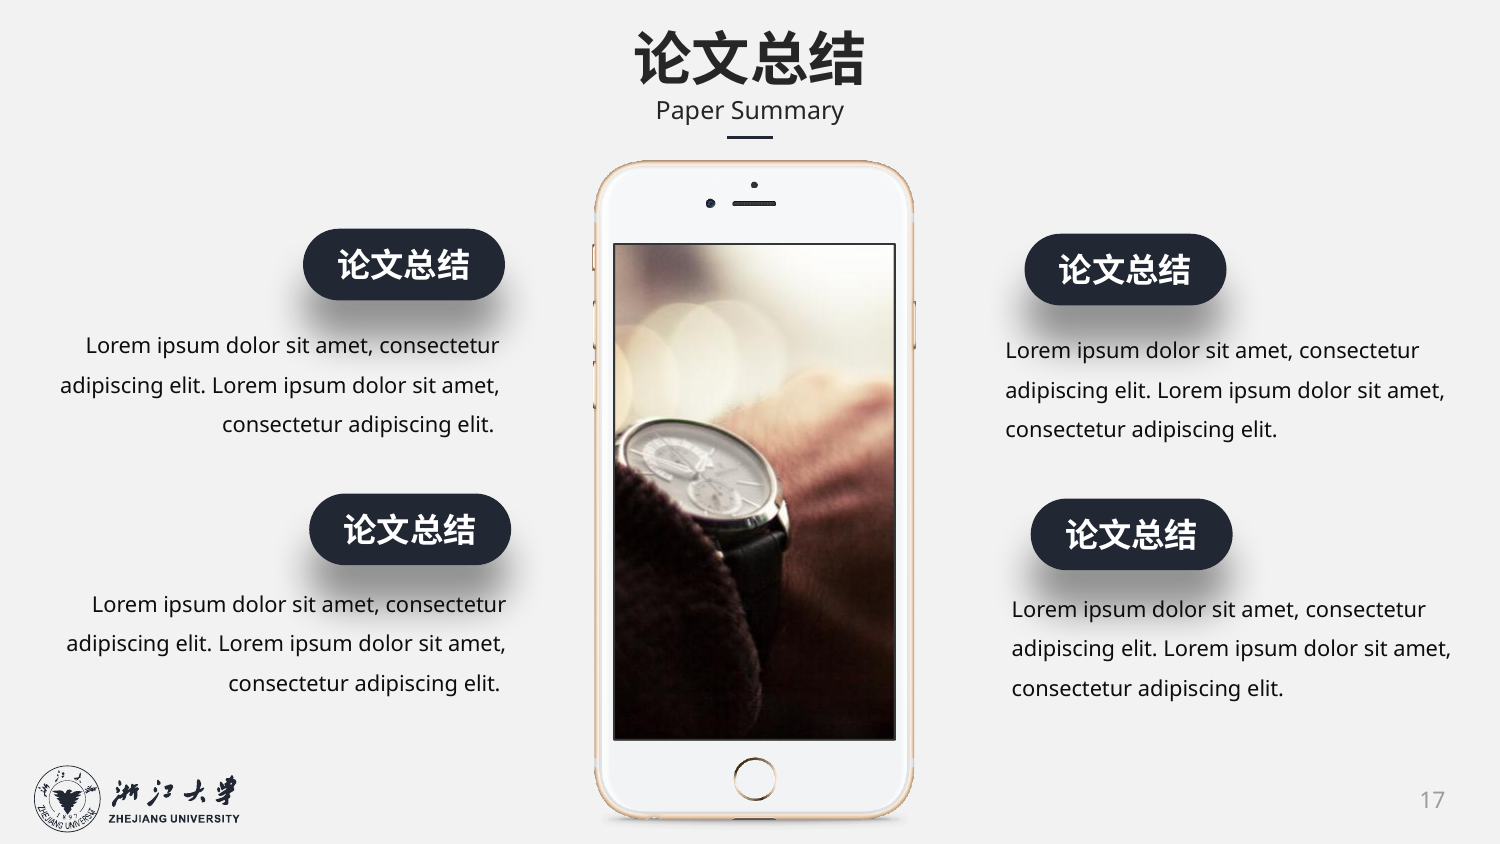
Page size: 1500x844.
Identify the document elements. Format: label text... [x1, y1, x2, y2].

text_box 论文总结 [308, 492, 513, 567]
text_box Lorem ipsum dolor sit amet, consectetur adipiscing elit. Lorem ipsum dolor sit amet, consectetur adipiscing elit. [29, 311, 505, 445]
slide_number 17 [1123, 778, 1461, 824]
text_box Lorem ipsum dolor sit amet, consectetur adipiscing elit. Lorem ipsum dolor sit amet, consectetur adipiscing elit. [1007, 575, 1483, 708]
text_box Paper Summary [640, 87, 860, 133]
text_box 论文总结 [1023, 232, 1228, 307]
text_box Lorem ipsum dolor sit amet, consectetur adipiscing elit. Lorem ipsum dolor sit amet, consectetur adipiscing elit. [1000, 316, 1477, 450]
text_box Lorem ipsum dolor sit amet, consectetur adipiscing elit. Lorem ipsum dolor sit amet, consectetur adipiscing elit. [35, 570, 512, 703]
picture [592, 160, 916, 831]
text_box 论文总结 [618, 14, 882, 100]
text_box 论文总结 [301, 227, 507, 302]
text_box 论文总结 [1029, 497, 1234, 572]
